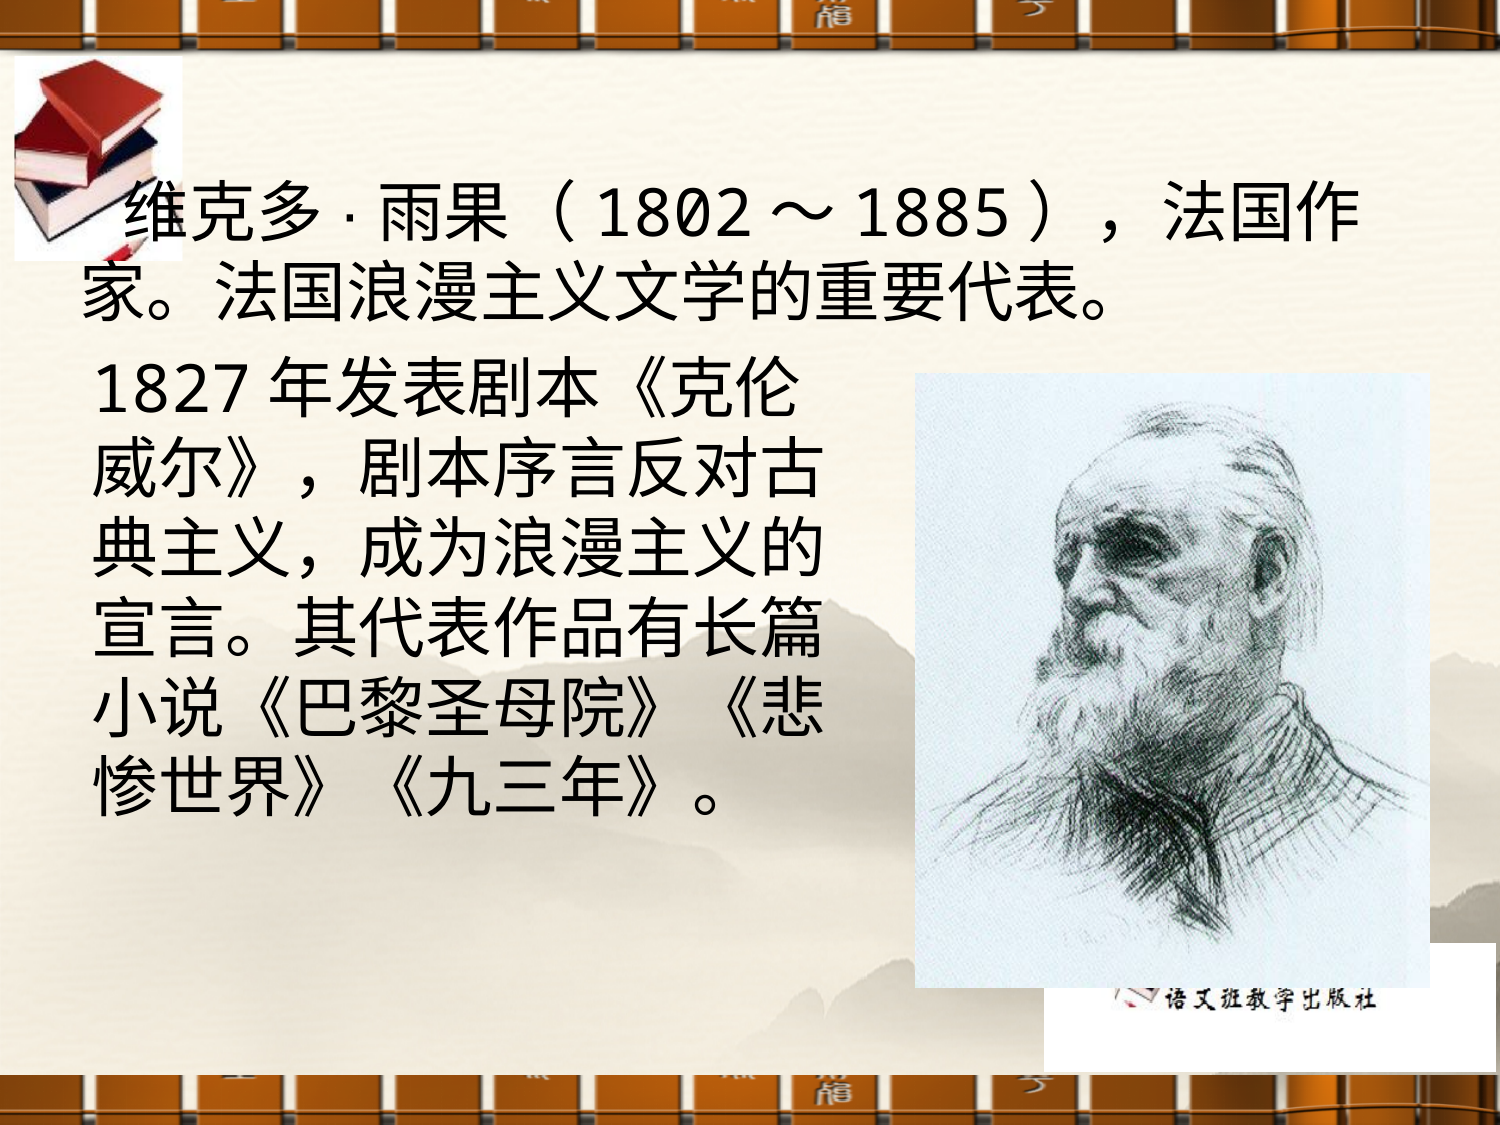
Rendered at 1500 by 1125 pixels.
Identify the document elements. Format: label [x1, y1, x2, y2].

picture [0, 0, 1500, 1125]
text_box [64, 168, 1447, 988]
